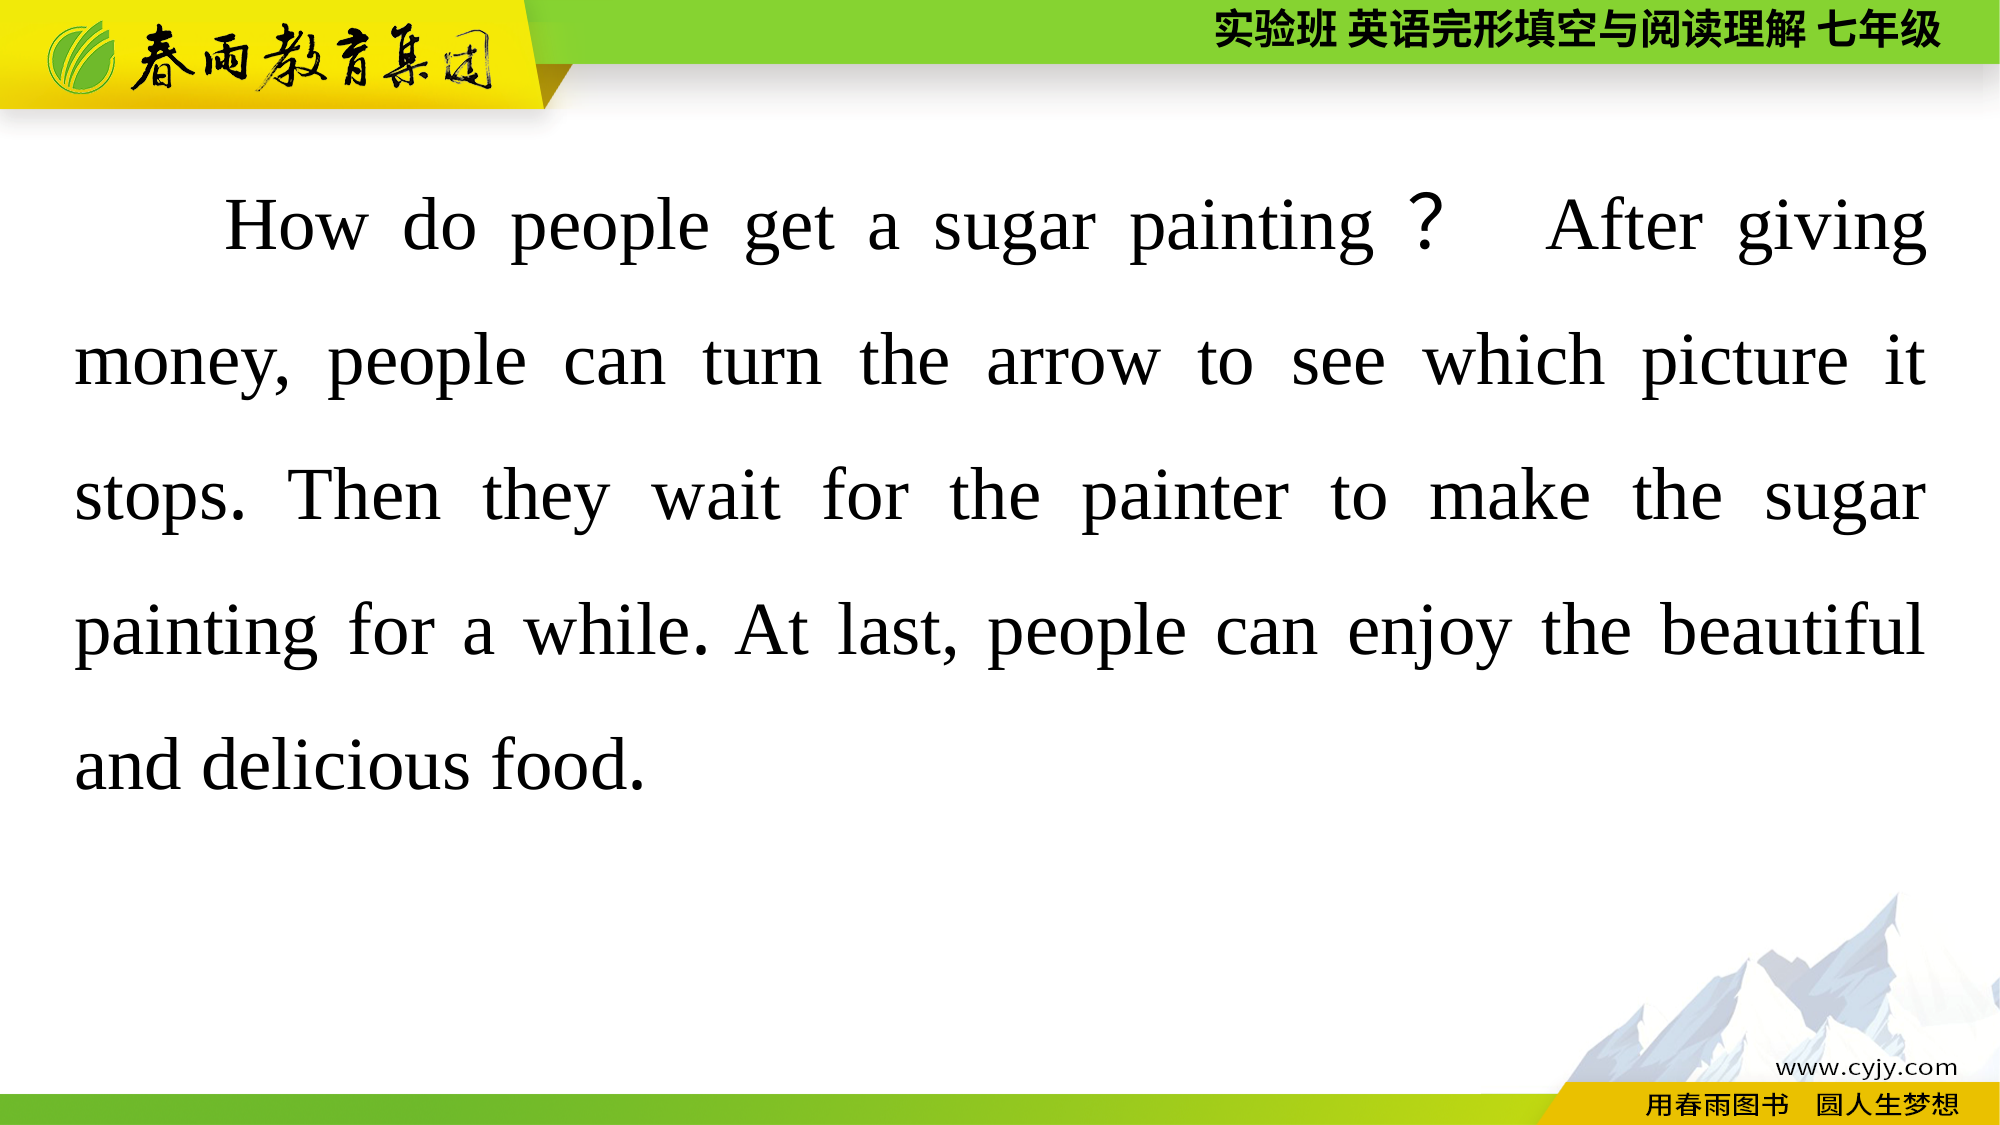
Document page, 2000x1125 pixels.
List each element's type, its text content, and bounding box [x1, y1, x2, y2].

picture [0, 0, 2000, 1125]
list How do people get a sugar painting？ After giving money, people can turn the arrow to see which picture it stops. Then they wait for the painter to make the sugar painting for a while. At last, people can enjoy the beautiful and delicious food. [59, 122, 1944, 802]
